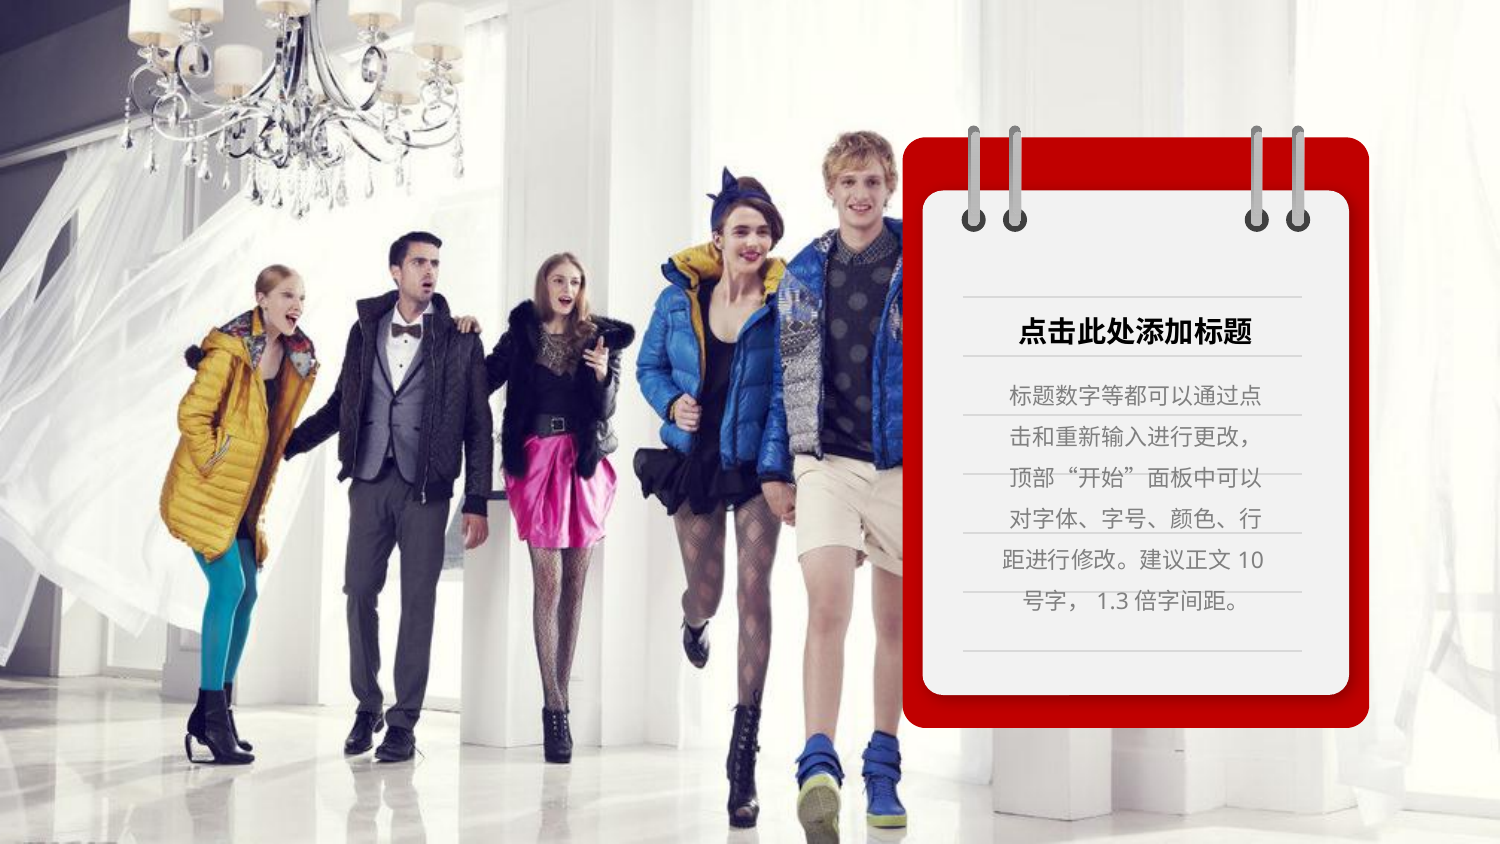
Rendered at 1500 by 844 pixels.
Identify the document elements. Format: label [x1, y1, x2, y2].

text_box [902, 125, 1370, 729]
picture [0, 0, 1500, 844]
